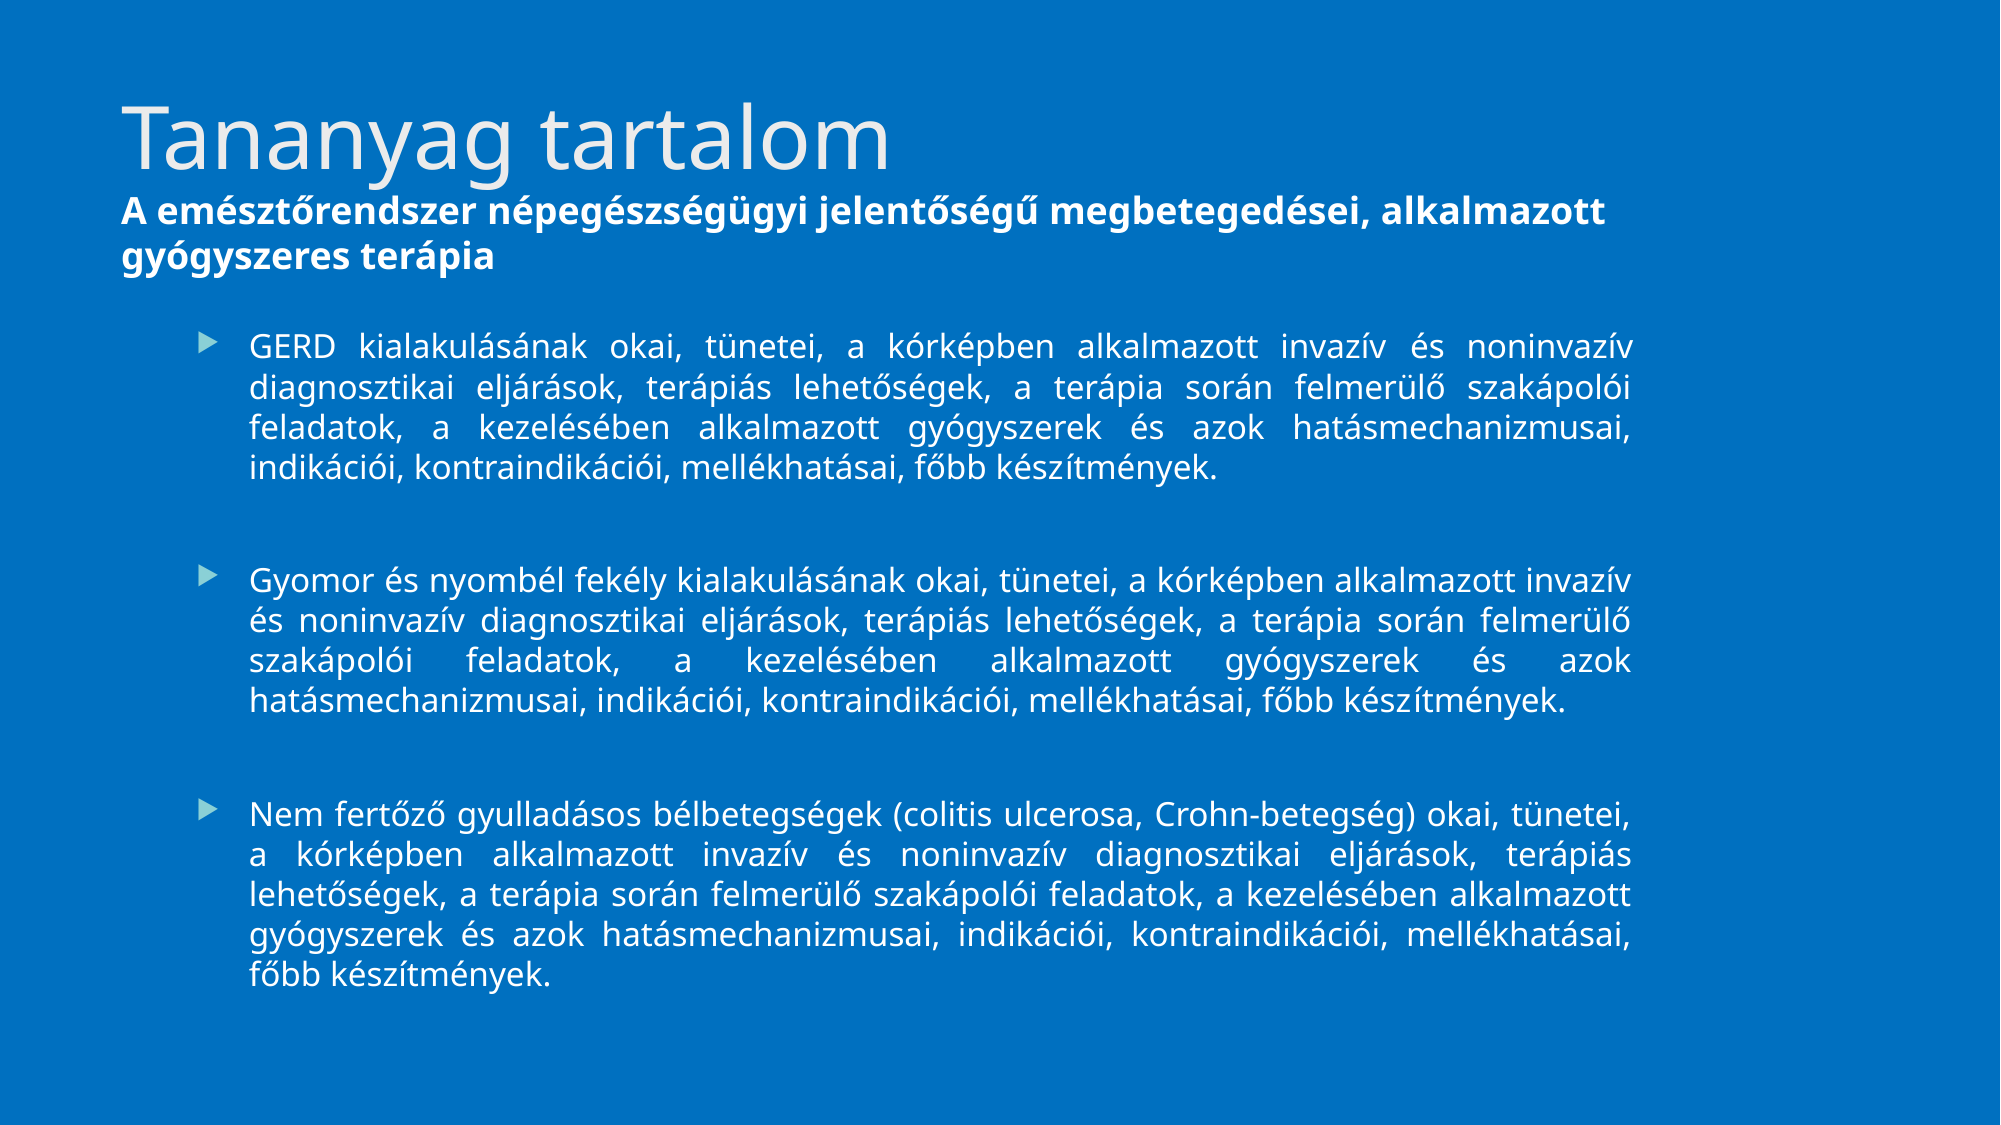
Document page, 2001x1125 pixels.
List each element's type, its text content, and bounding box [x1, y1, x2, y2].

title Tananyag tartalom A emésztőrendszer népegészségügyi jelentőségű megbetegedései, alkalmazott gyógyszeres terápia [106, 74, 1649, 304]
list GERD kialakulásának okai, tünetei, a kórképben alkalmazott invazív és noninvazív diagnosztikai eljárások, terápiás lehetőségek, a terápia során felmerülő szakápolói feladatok, a kezelésében alkalmazott gyógyszerek és azok hatásmechanizmusai, indikációi, kontraindikációi, mellékhatásai, főbb készítmények. Gyomor és nyombél fekély kialakulásának okai, tünetei, a kórképben alkalmazott invazív és noninvazív diagnosztikai eljárások, terápiás lehetőségek, a terápia során felmerülő szakápolói feladatok, a kezelésében alkalmazott gyógyszerek és azok hatásmechanizmusai, indikációi, kontraindikációi, mellékhatásai, főbb készítmények. Nem fertőző gyulladásos bélbetegségek (colitis ulcerosa, Crohn-betegség) okai, tünetei, a kórképben alkalmazott invazív és noninvazív diagnosztikai eljárások, terápiás lehetőségek, a terápia során felmerülő szakápolói feladatok, a kezelésében alkalmazott gyógyszerek és azok hatásmechanizmusai, indikációi, kontraindikációi, mellékhatásai, főbb készítmények. [181, 318, 1649, 1007]
